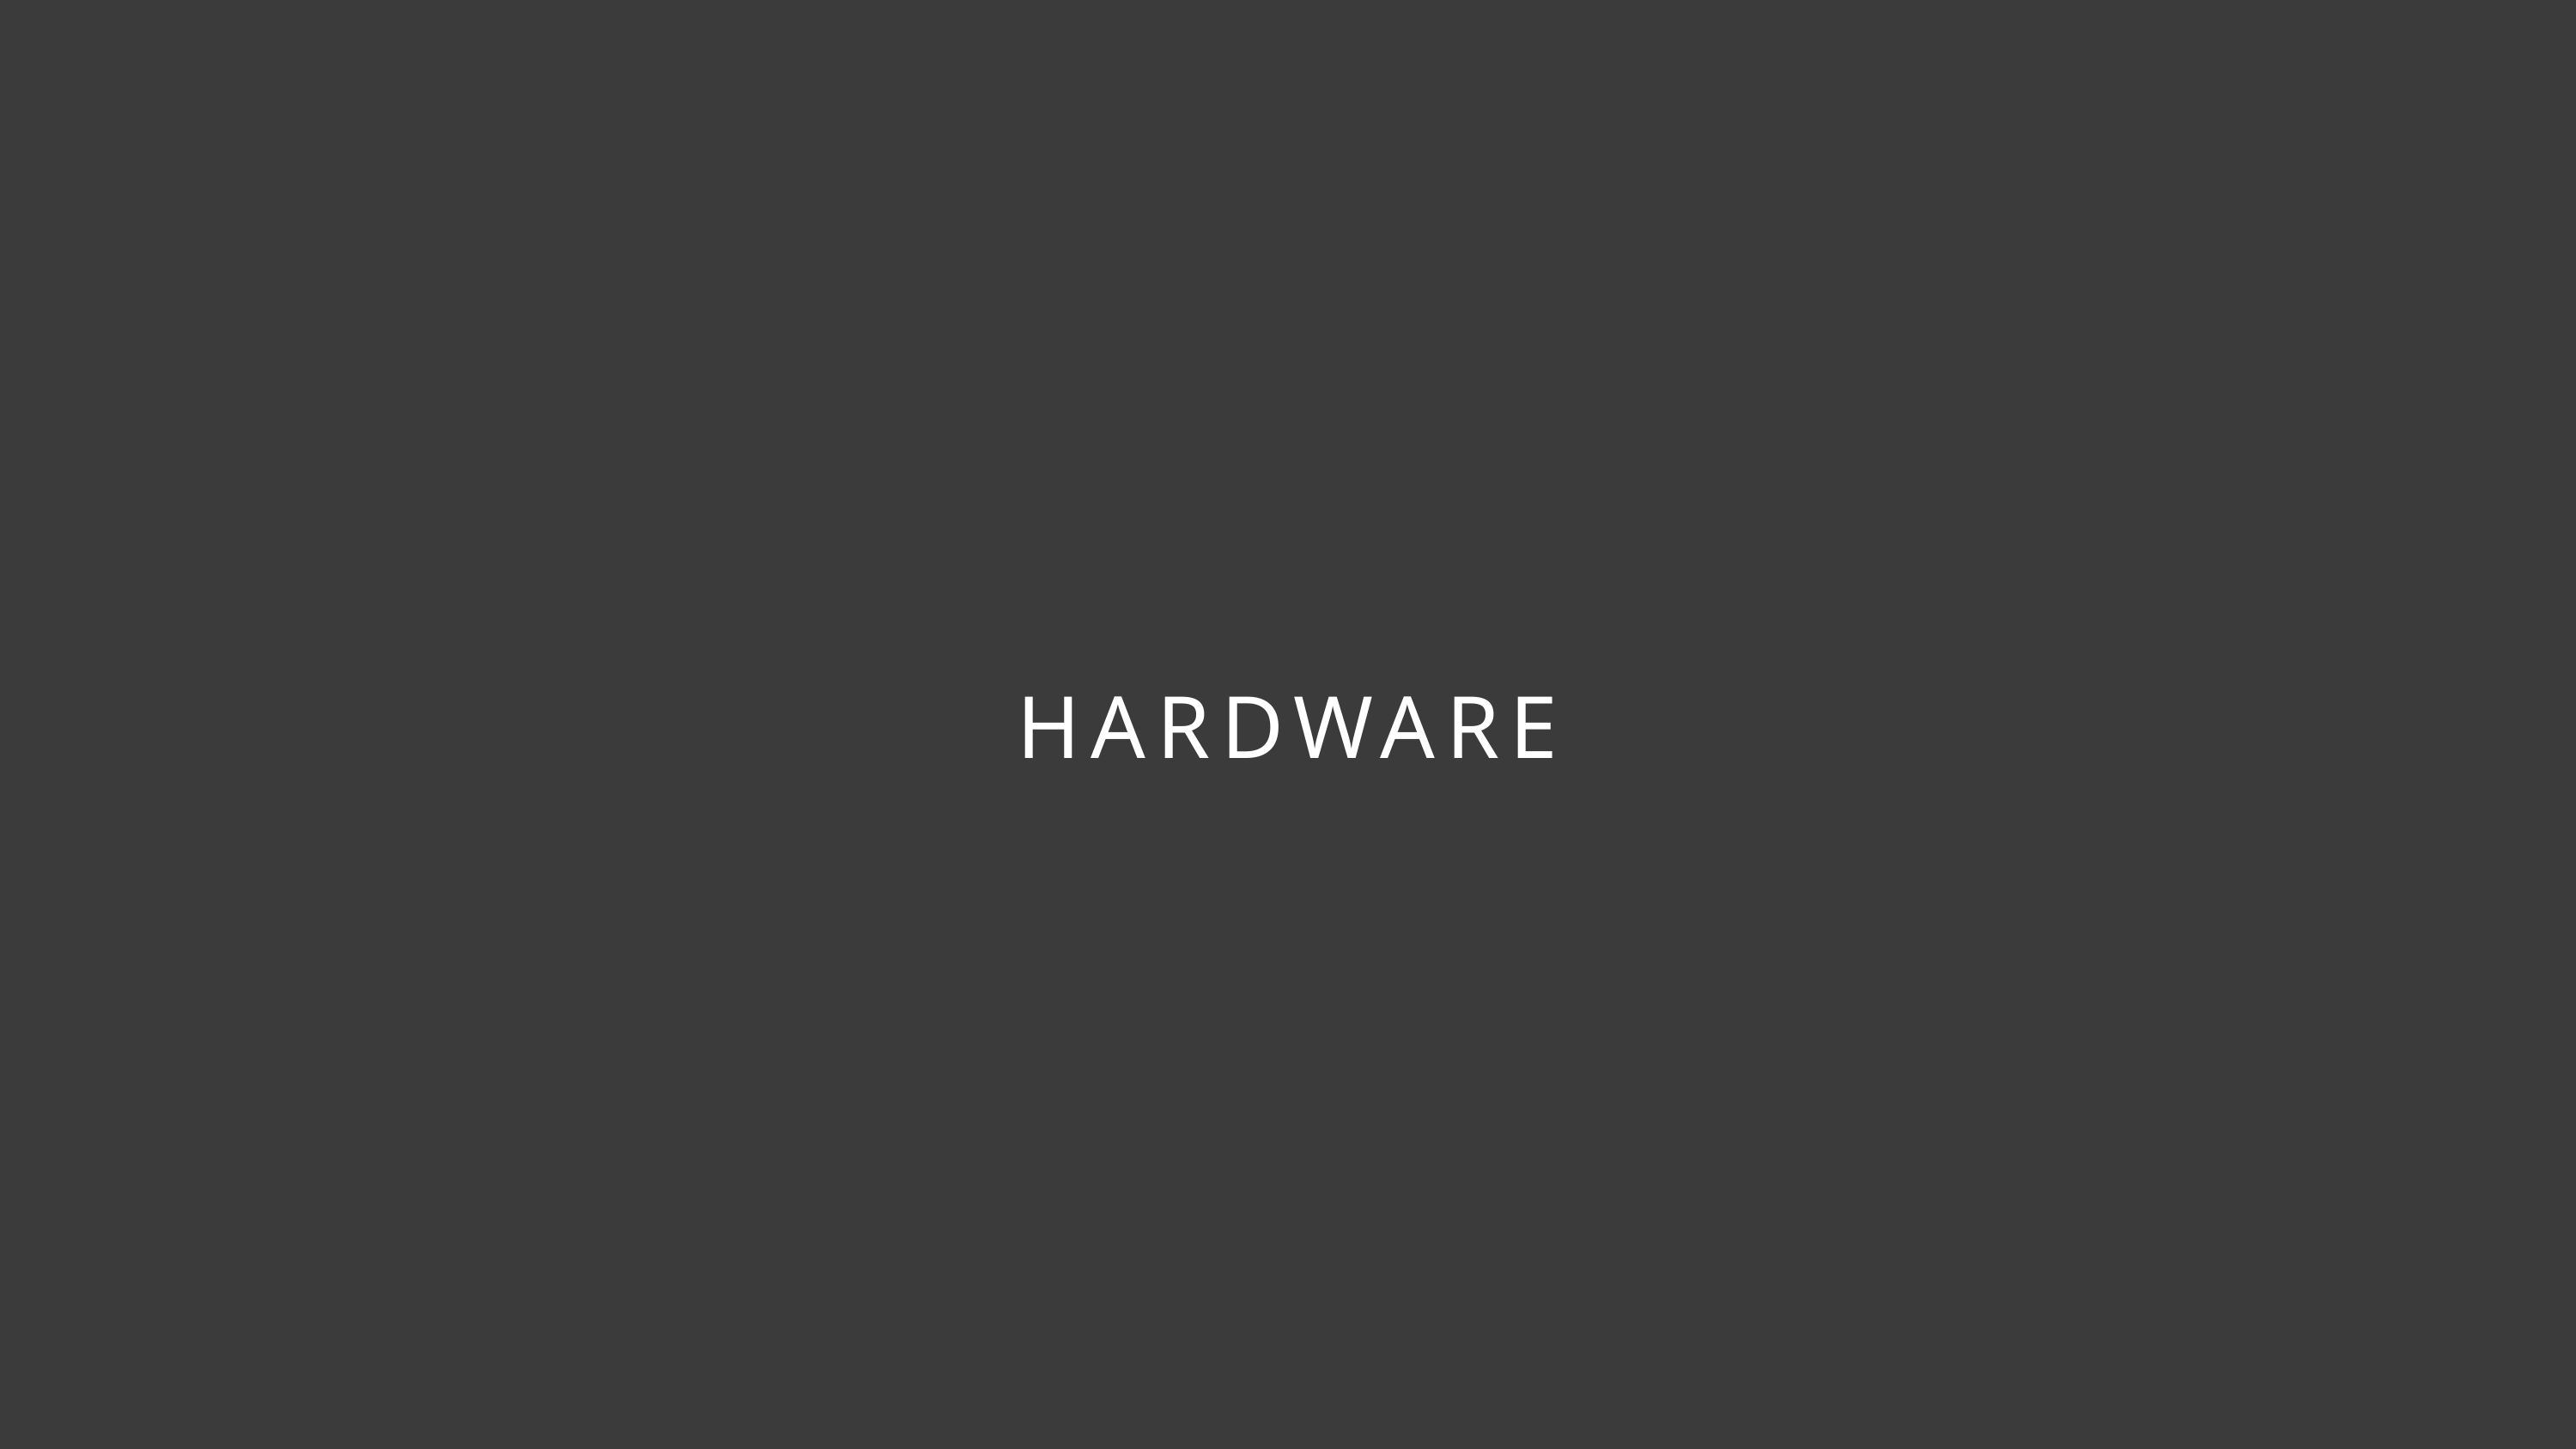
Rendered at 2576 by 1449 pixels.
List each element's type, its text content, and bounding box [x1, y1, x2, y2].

title HARDWARE [129, 652, 2447, 796]
